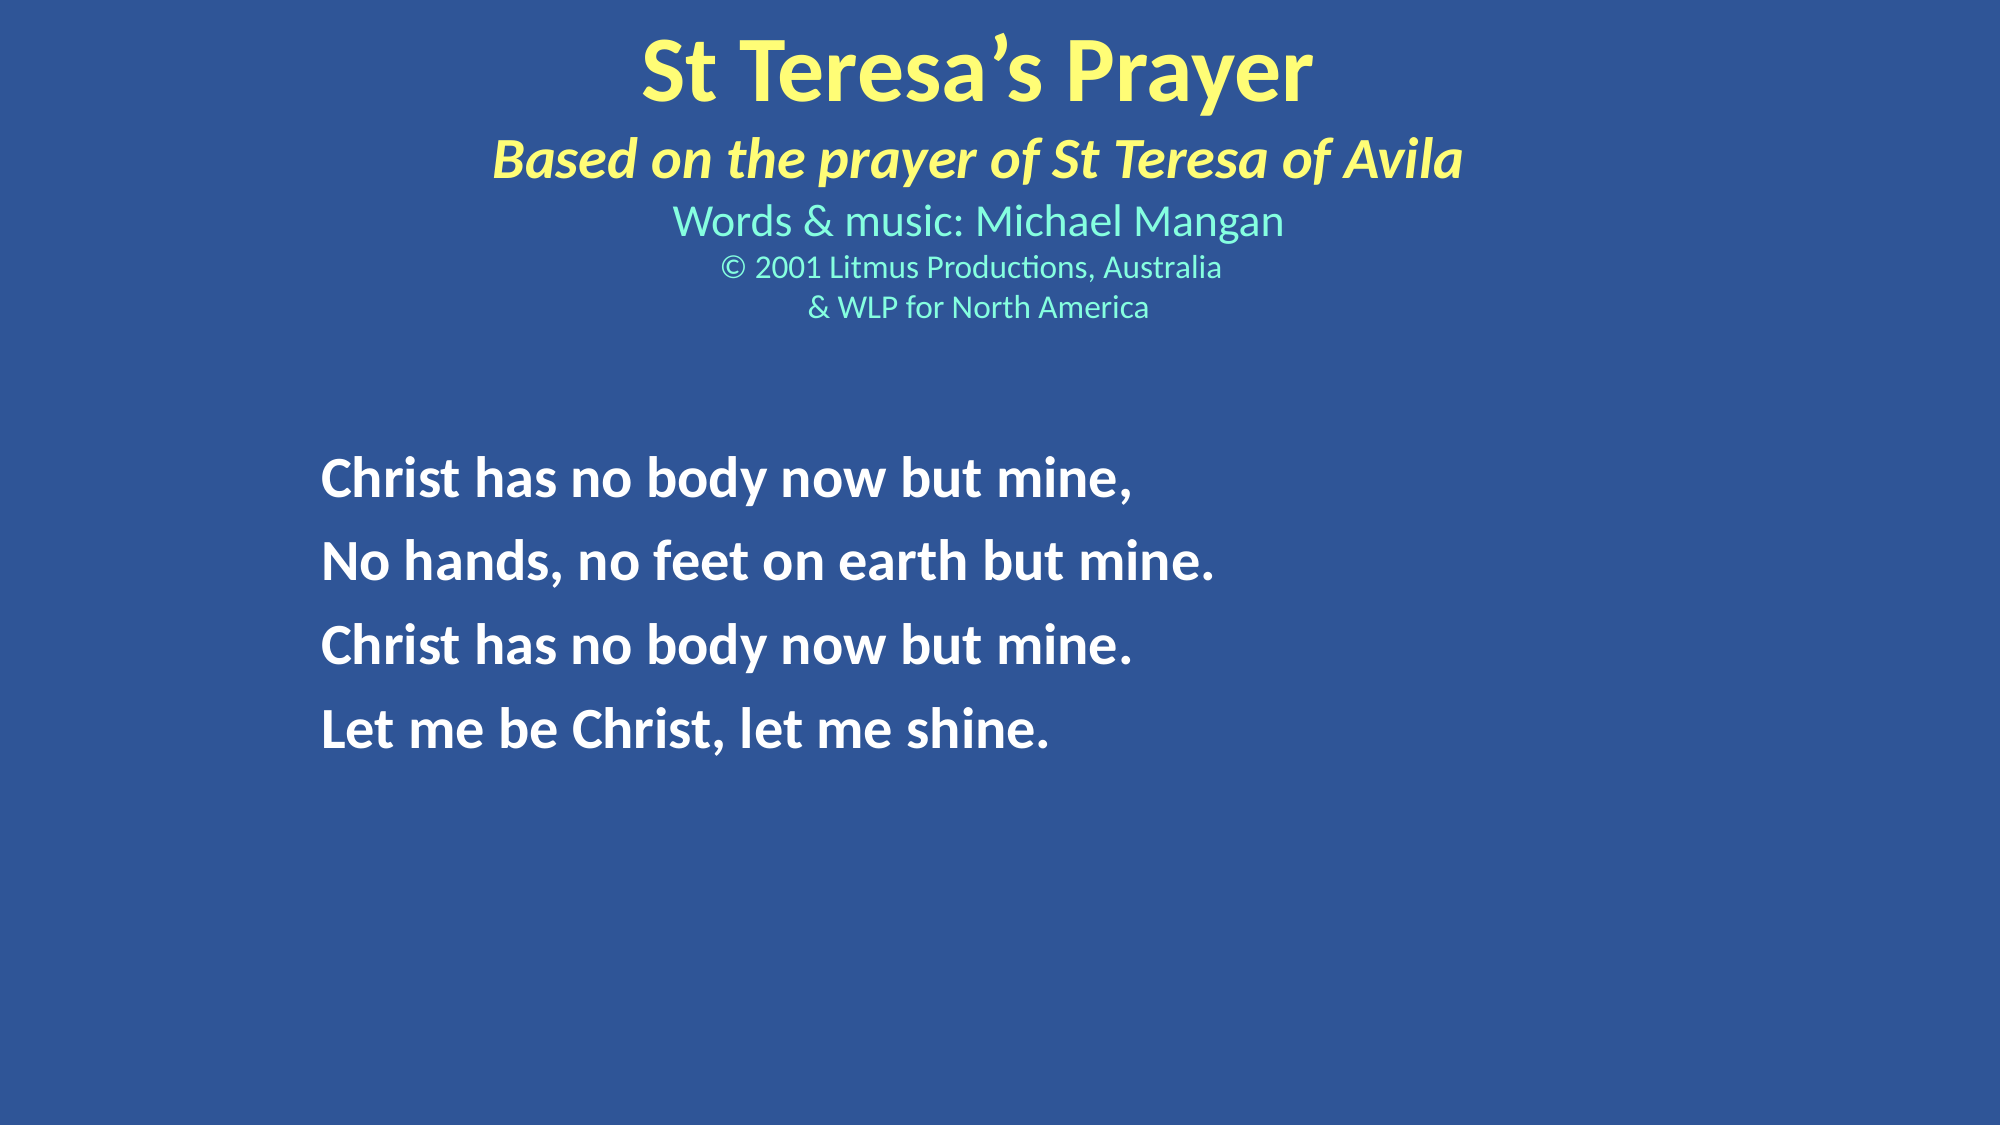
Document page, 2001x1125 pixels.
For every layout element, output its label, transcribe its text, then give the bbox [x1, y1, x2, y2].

list Christ has no body now but mine, No hands, no feet on earth but mine. Christ has no body now but mine. Let me be Christ, let me shine. [306, 439, 1694, 817]
text_box St Teresa’s Prayer Based on the prayer of St Teresa of Avila Words & music: Michael Mangan © 2001 Litmus Productions, Australia & WLP for North America [291, 7, 1667, 327]
